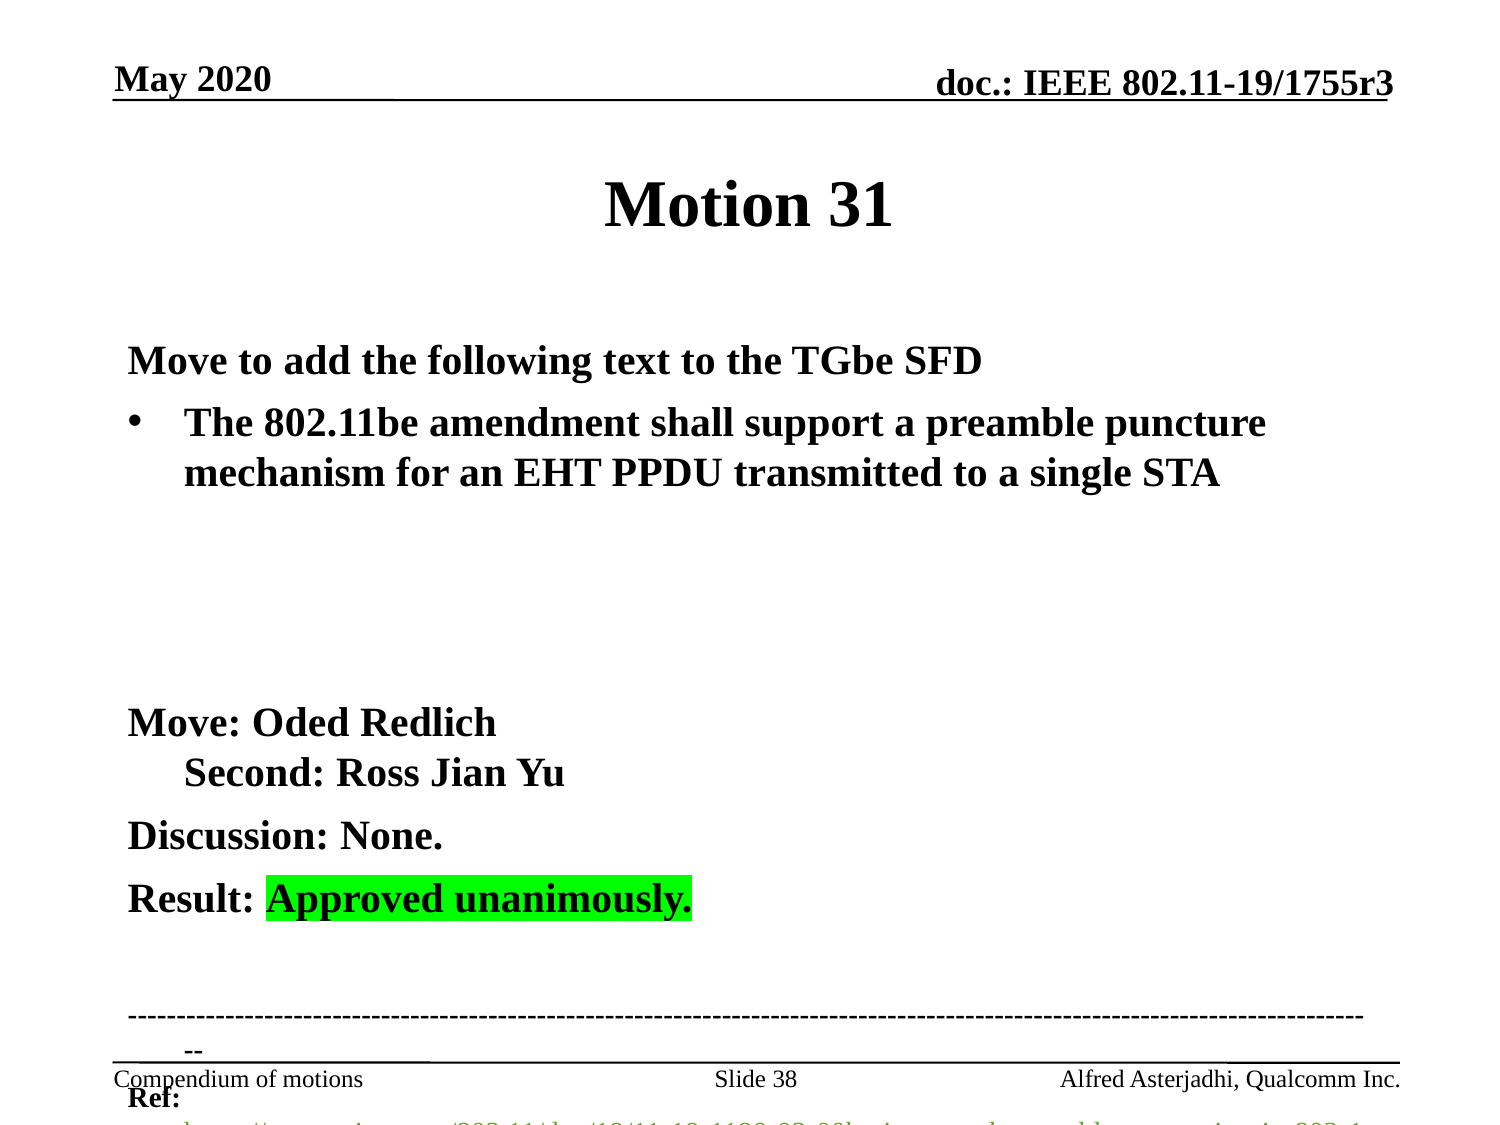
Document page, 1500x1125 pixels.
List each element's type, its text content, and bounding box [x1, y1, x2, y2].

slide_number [114, 54, 423, 100]
list Move to add the following text to the TGbe SFD The 802.11be amendment shall support a preamble puncture mechanism for an EHT PPDU transmitted to a single STA Move: Oded Redlich Second: Ross Jian Yu Discussion: None. Result: Approved unanimously. --------------------------------------------------------------------------------------------------------------------------------- Ref: https://mentor.ieee.org/802.11/dcn/19/11-19-1190-03-00be-improved-preamble-puncturing-in-802-11be.pptx [112, 324, 1388, 1063]
footer Alfred Asterjadhi, Qualcomm Inc. [878, 1061, 1402, 1093]
slide_number Slide 38 [712, 1061, 800, 1123]
title Motion 31 [112, 112, 1388, 288]
